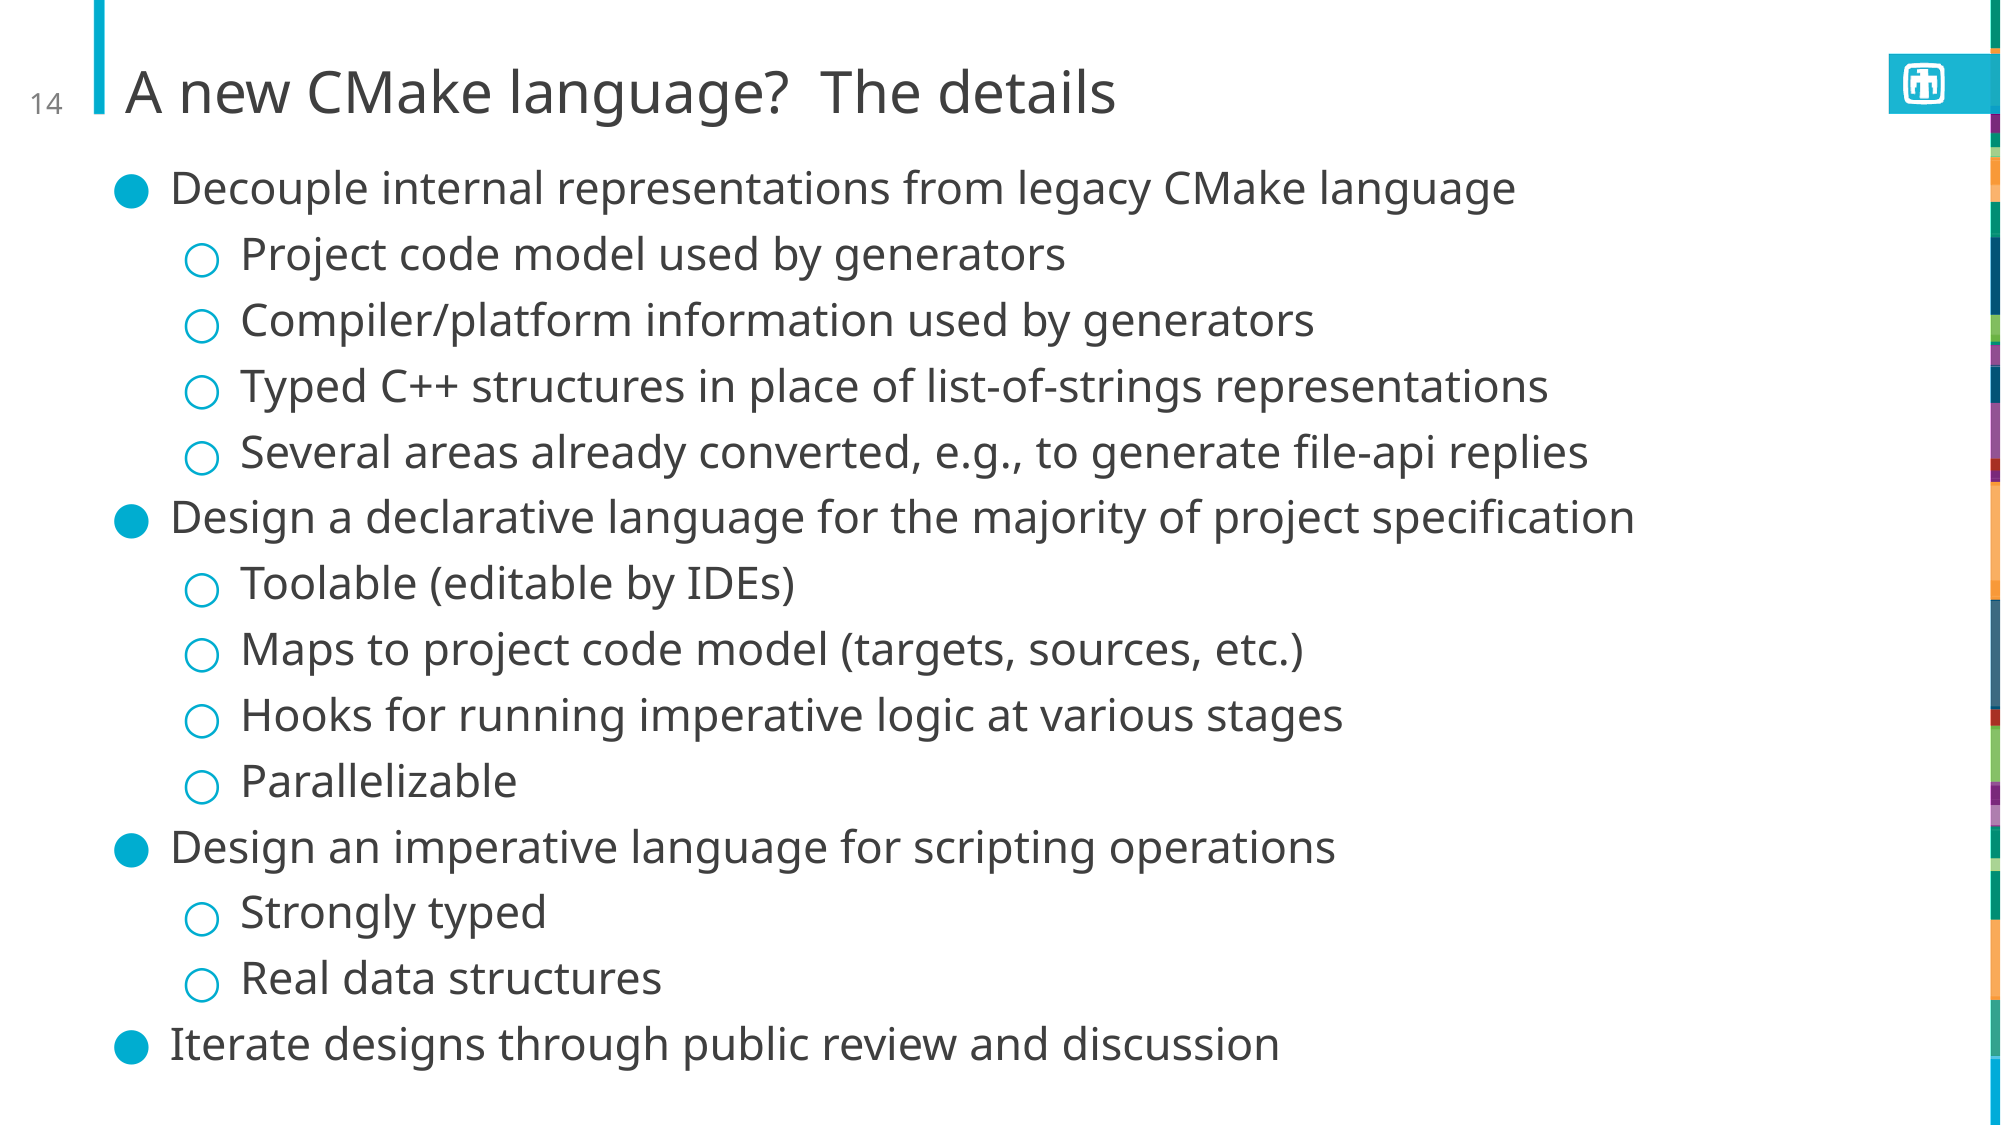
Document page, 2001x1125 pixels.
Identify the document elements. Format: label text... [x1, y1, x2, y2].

title A new CMake language? The details [118, 58, 1838, 152]
picture [0, 0, 2001, 1125]
slide_number 14 [0, 58, 92, 153]
list Decouple internal representations from legacy CMake language Project code model used by generators Compiler/platform information used by generators Typed C++ structures in place of list-of-strings representations Several areas already converted, e.g., to generate file-api replies Design a declarative language for the majority of project specification Toolable (editable by IDEs) Maps to project code model (targets, sources, etc.) Hooks for running imperative logic at various stages Parallelizable Design an imperative language for scripting operations Strongly typed Real data structures Iterate designs through public review and discussion [91, 152, 1922, 1083]
